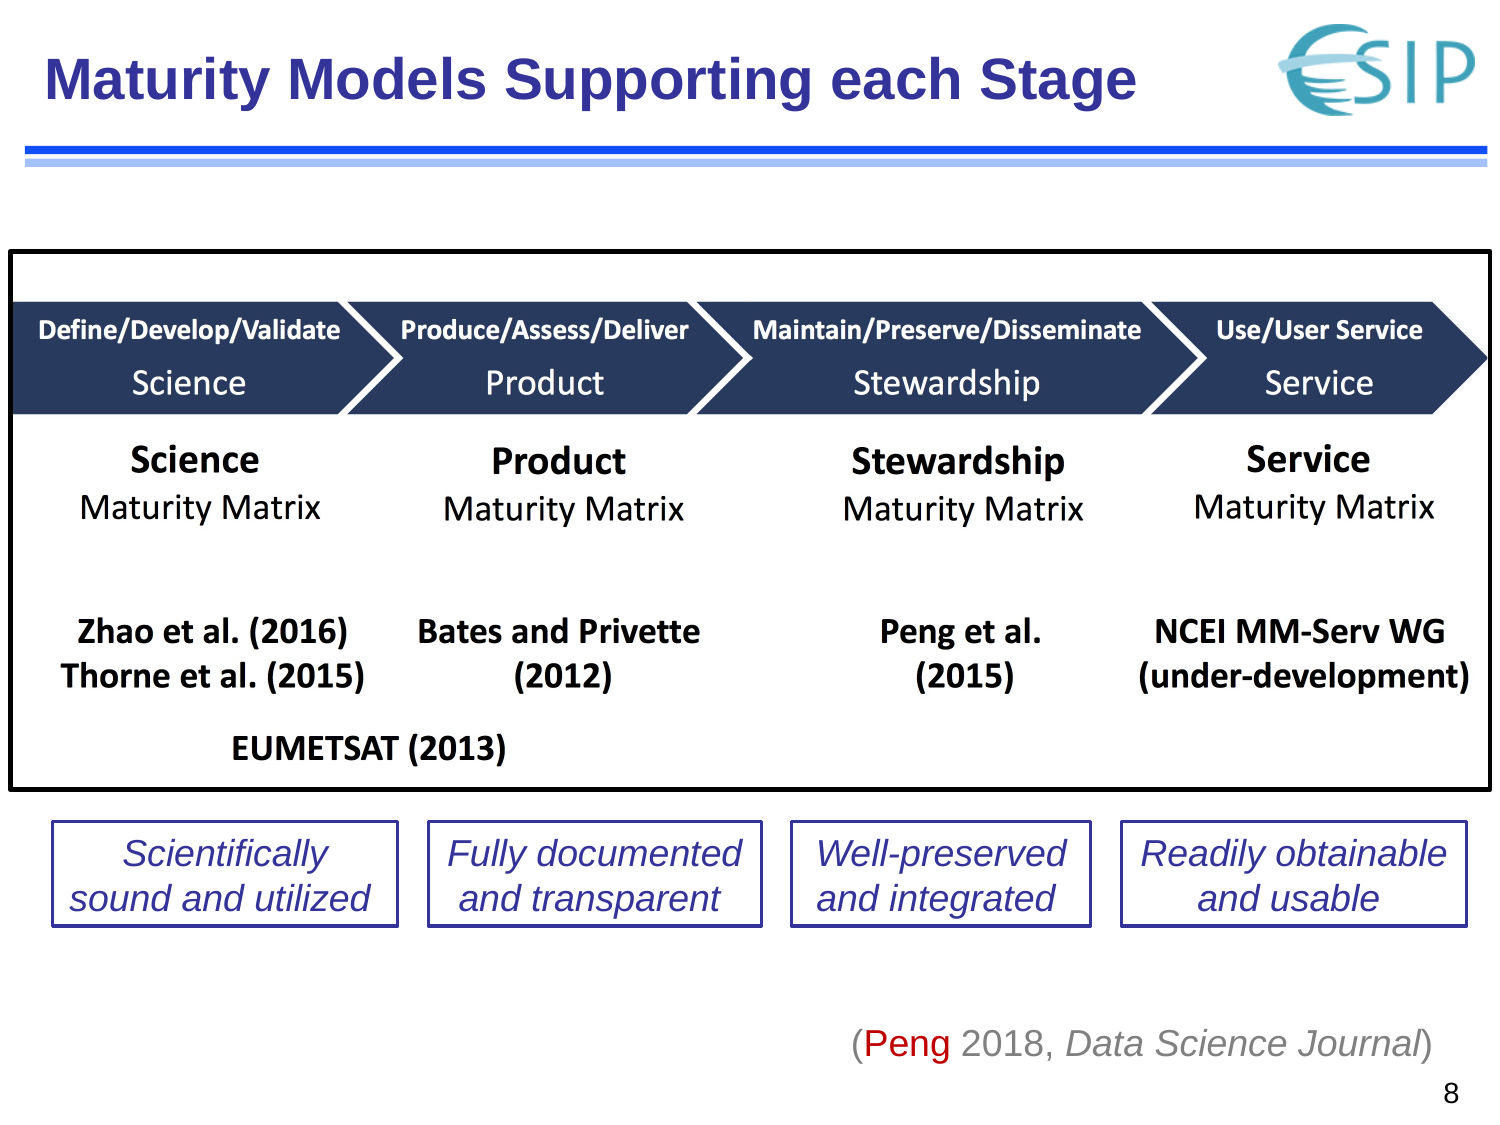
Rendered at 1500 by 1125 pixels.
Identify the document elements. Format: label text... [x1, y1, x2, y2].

picture [12, 253, 1488, 788]
picture [1277, 24, 1475, 117]
text_box Scientifically sound and utilized [52, 821, 398, 927]
text_box Fully documented and transparent [428, 821, 762, 927]
text_box Readily obtainable and usable [1121, 821, 1467, 927]
text_box Well-preserved and integrated [791, 821, 1091, 927]
text_box (Peng 2018, Data Science Journal) [836, 1011, 1448, 1072]
slide_number 8 [1161, 1066, 1475, 1125]
title Maturity Models Supporting each Stage [29, 12, 1340, 153]
